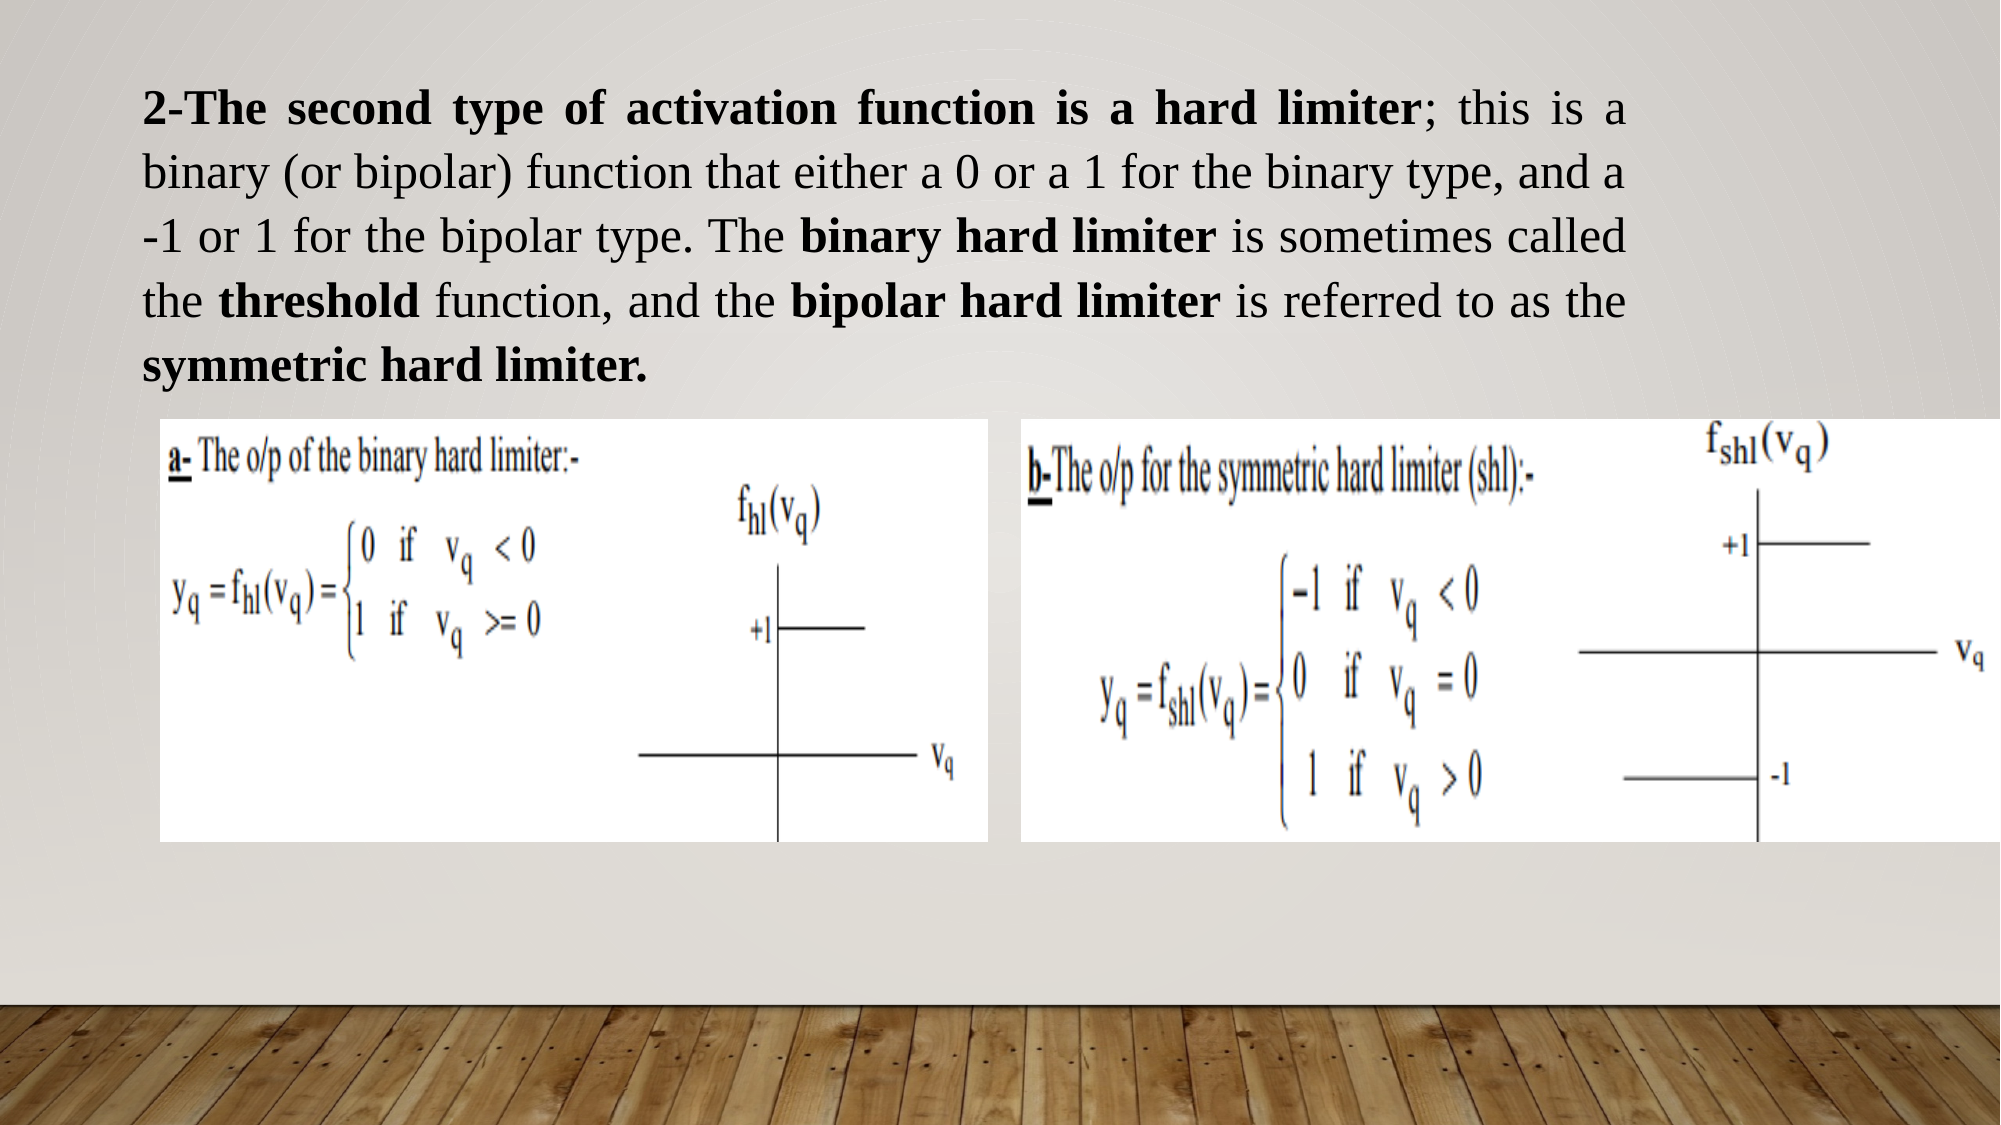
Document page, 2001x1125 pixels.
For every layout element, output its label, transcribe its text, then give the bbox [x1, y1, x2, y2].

picture [1021, 419, 2000, 842]
text_box 2-The second type of activation function is a hard limiter; this is a binary (or bipolar) function that either a 0 or a 1 for the binary type, and a -1 or 1 for the bipolar type. The binary hard limiter is sometimes called the threshold function, and the bipolar hard limiter is referred to as the symmetric hard limiter. [127, 62, 1642, 722]
picture [0, 1005, 2000, 1125]
picture [159, 419, 988, 842]
